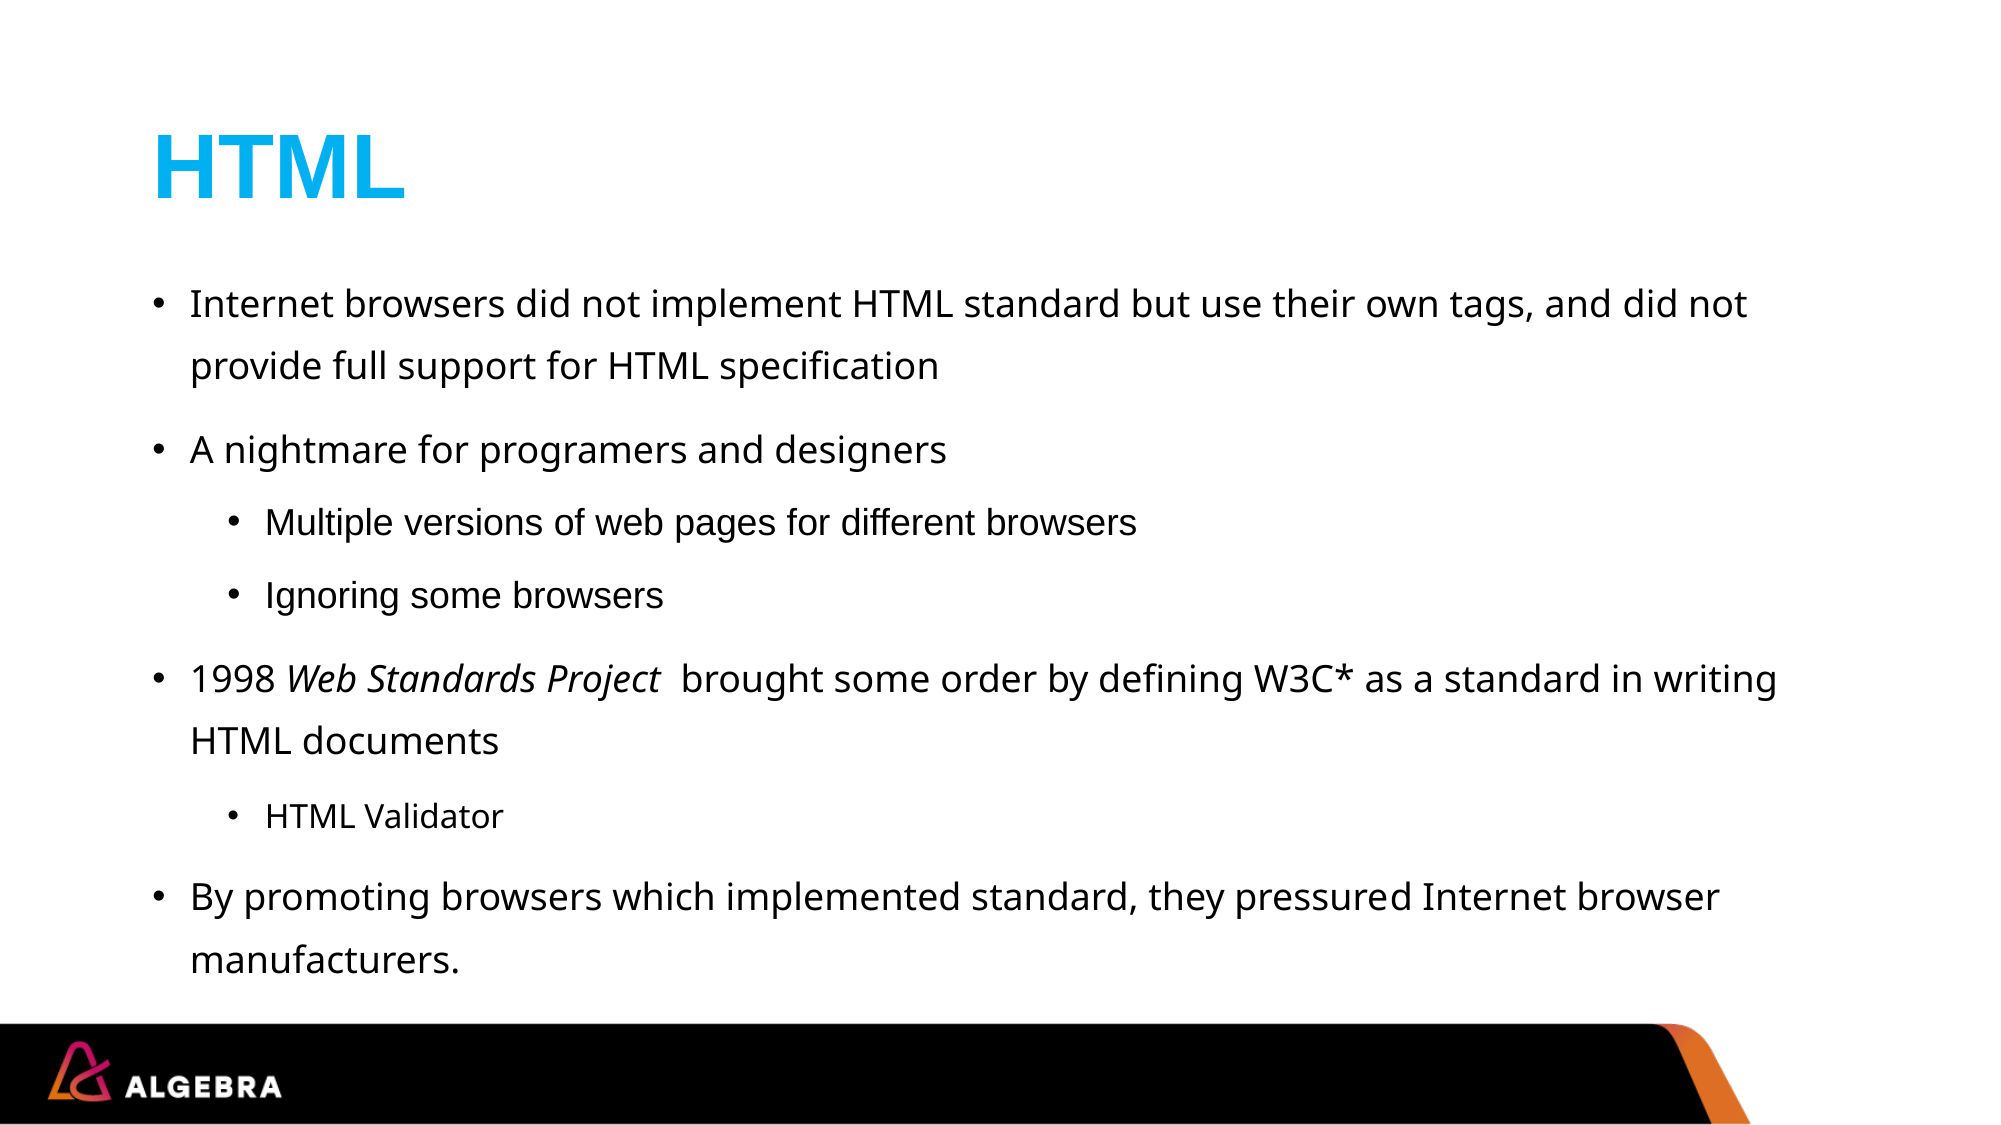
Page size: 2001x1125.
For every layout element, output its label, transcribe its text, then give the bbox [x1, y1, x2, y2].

title HTML [137, 59, 1863, 254]
picture [0, 1023, 1958, 1125]
list Internet browsers did not implement HTML standard but use their own tags, and did not provide full support for HTML specification A nightmare for programers and designers Multiple versions of web pages for different browsers Ignoring some browsers 1998 Web Standards Project brought some order by defining W3C* as a standard in writing HTML documents HTML Validator By promoting browsers which implemented standard, they pressured Internet browser manufacturers. [137, 254, 1863, 1014]
